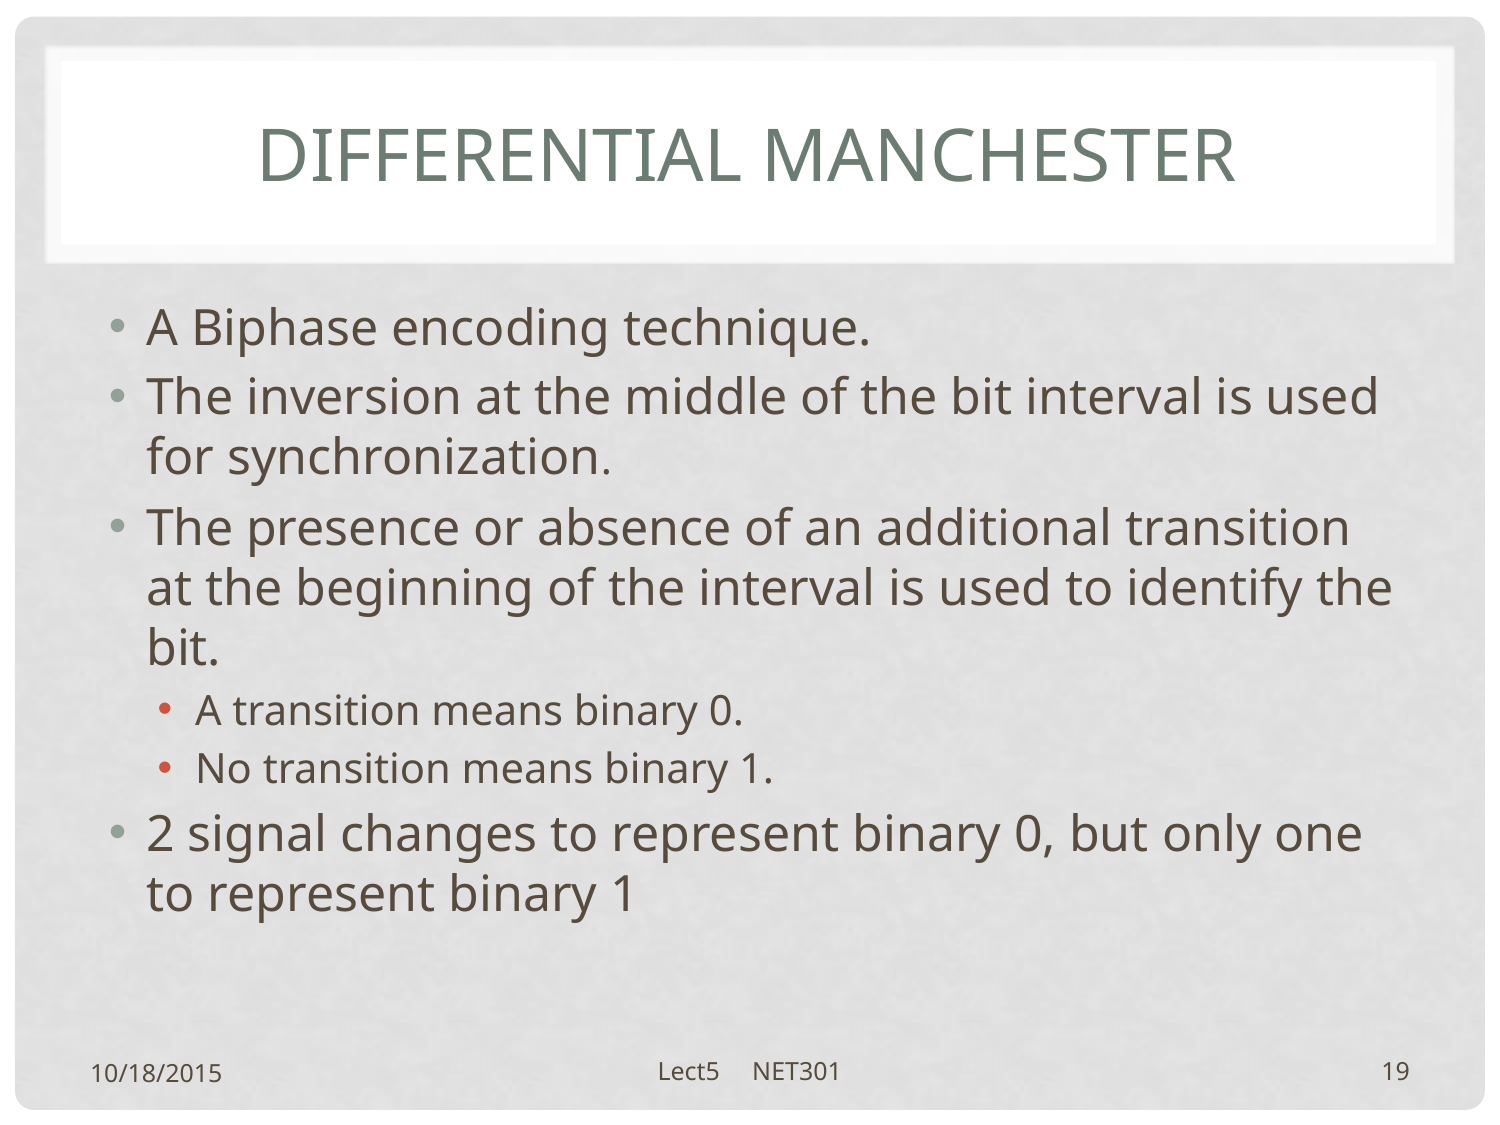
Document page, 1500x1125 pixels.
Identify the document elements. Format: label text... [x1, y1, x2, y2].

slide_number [75, 1042, 425, 1103]
slide_number 19 [1074, 1042, 1425, 1103]
footer Lect5 NET301 [512, 1042, 988, 1103]
list A Biphase encoding technique. The inversion at the middle of the bit interval is used for synchronization. The presence or absence of an additional transition at the beginning of the interval is used to identify the bit. A transition means binary 0. No transition means binary 1. 2 signal changes to represent binary 0, but only one to represent binary 1 [75, 287, 1425, 1005]
title Differential Manchester [69, 66, 1425, 238]
